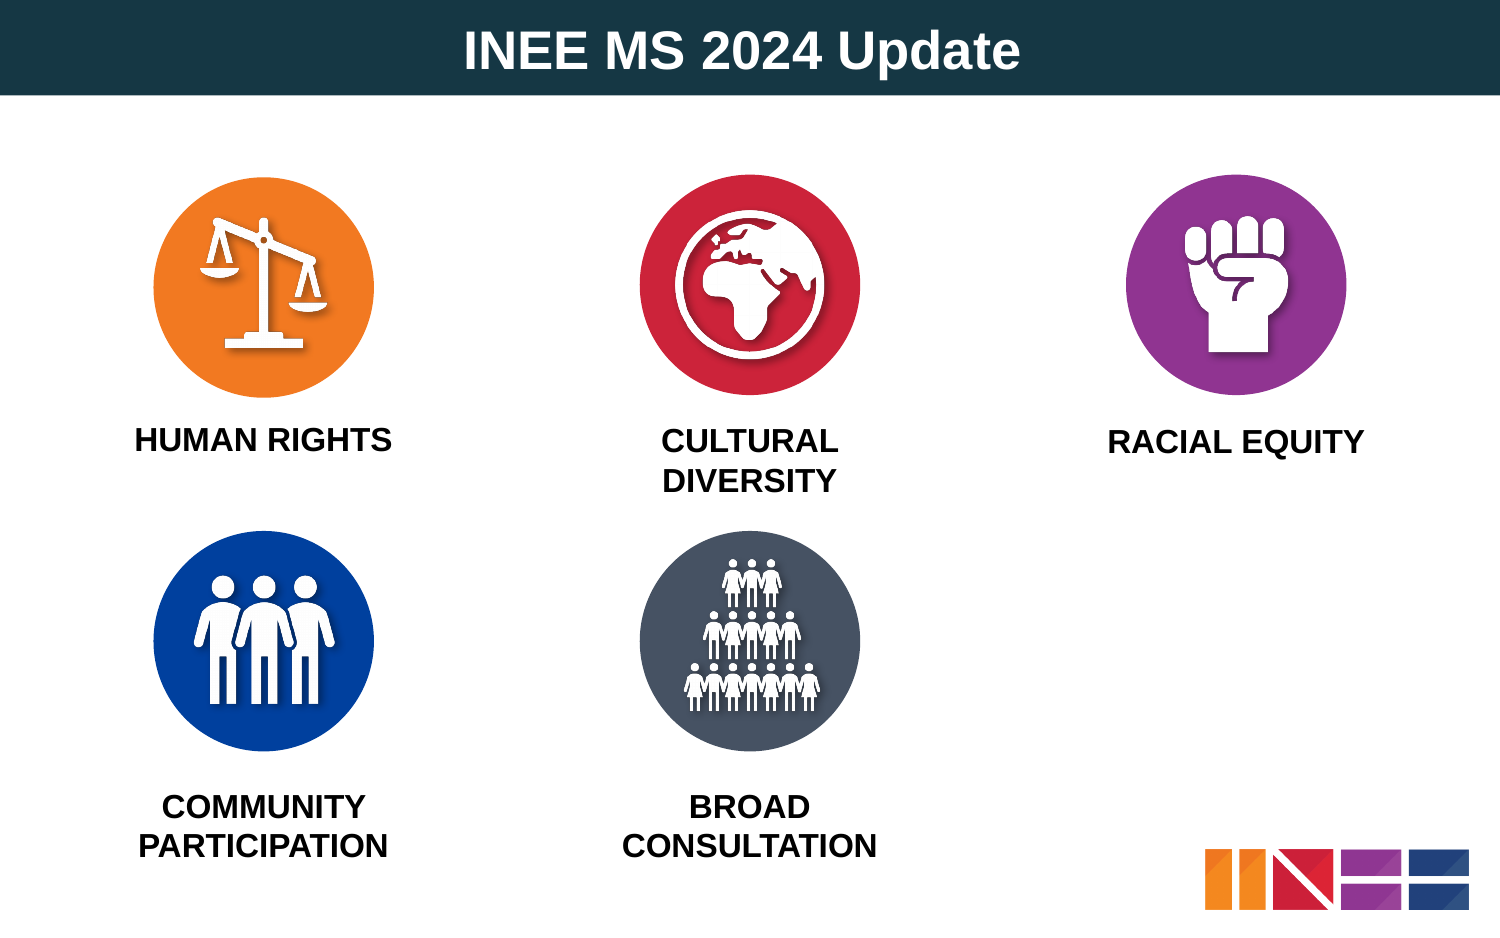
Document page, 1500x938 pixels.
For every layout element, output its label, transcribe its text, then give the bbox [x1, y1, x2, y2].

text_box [607, 530, 892, 866]
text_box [607, 174, 892, 501]
picture [1205, 849, 1469, 910]
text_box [1094, 174, 1379, 462]
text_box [121, 530, 406, 866]
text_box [121, 177, 406, 459]
title INEE MS 2024 Update [0, 0, 1500, 96]
